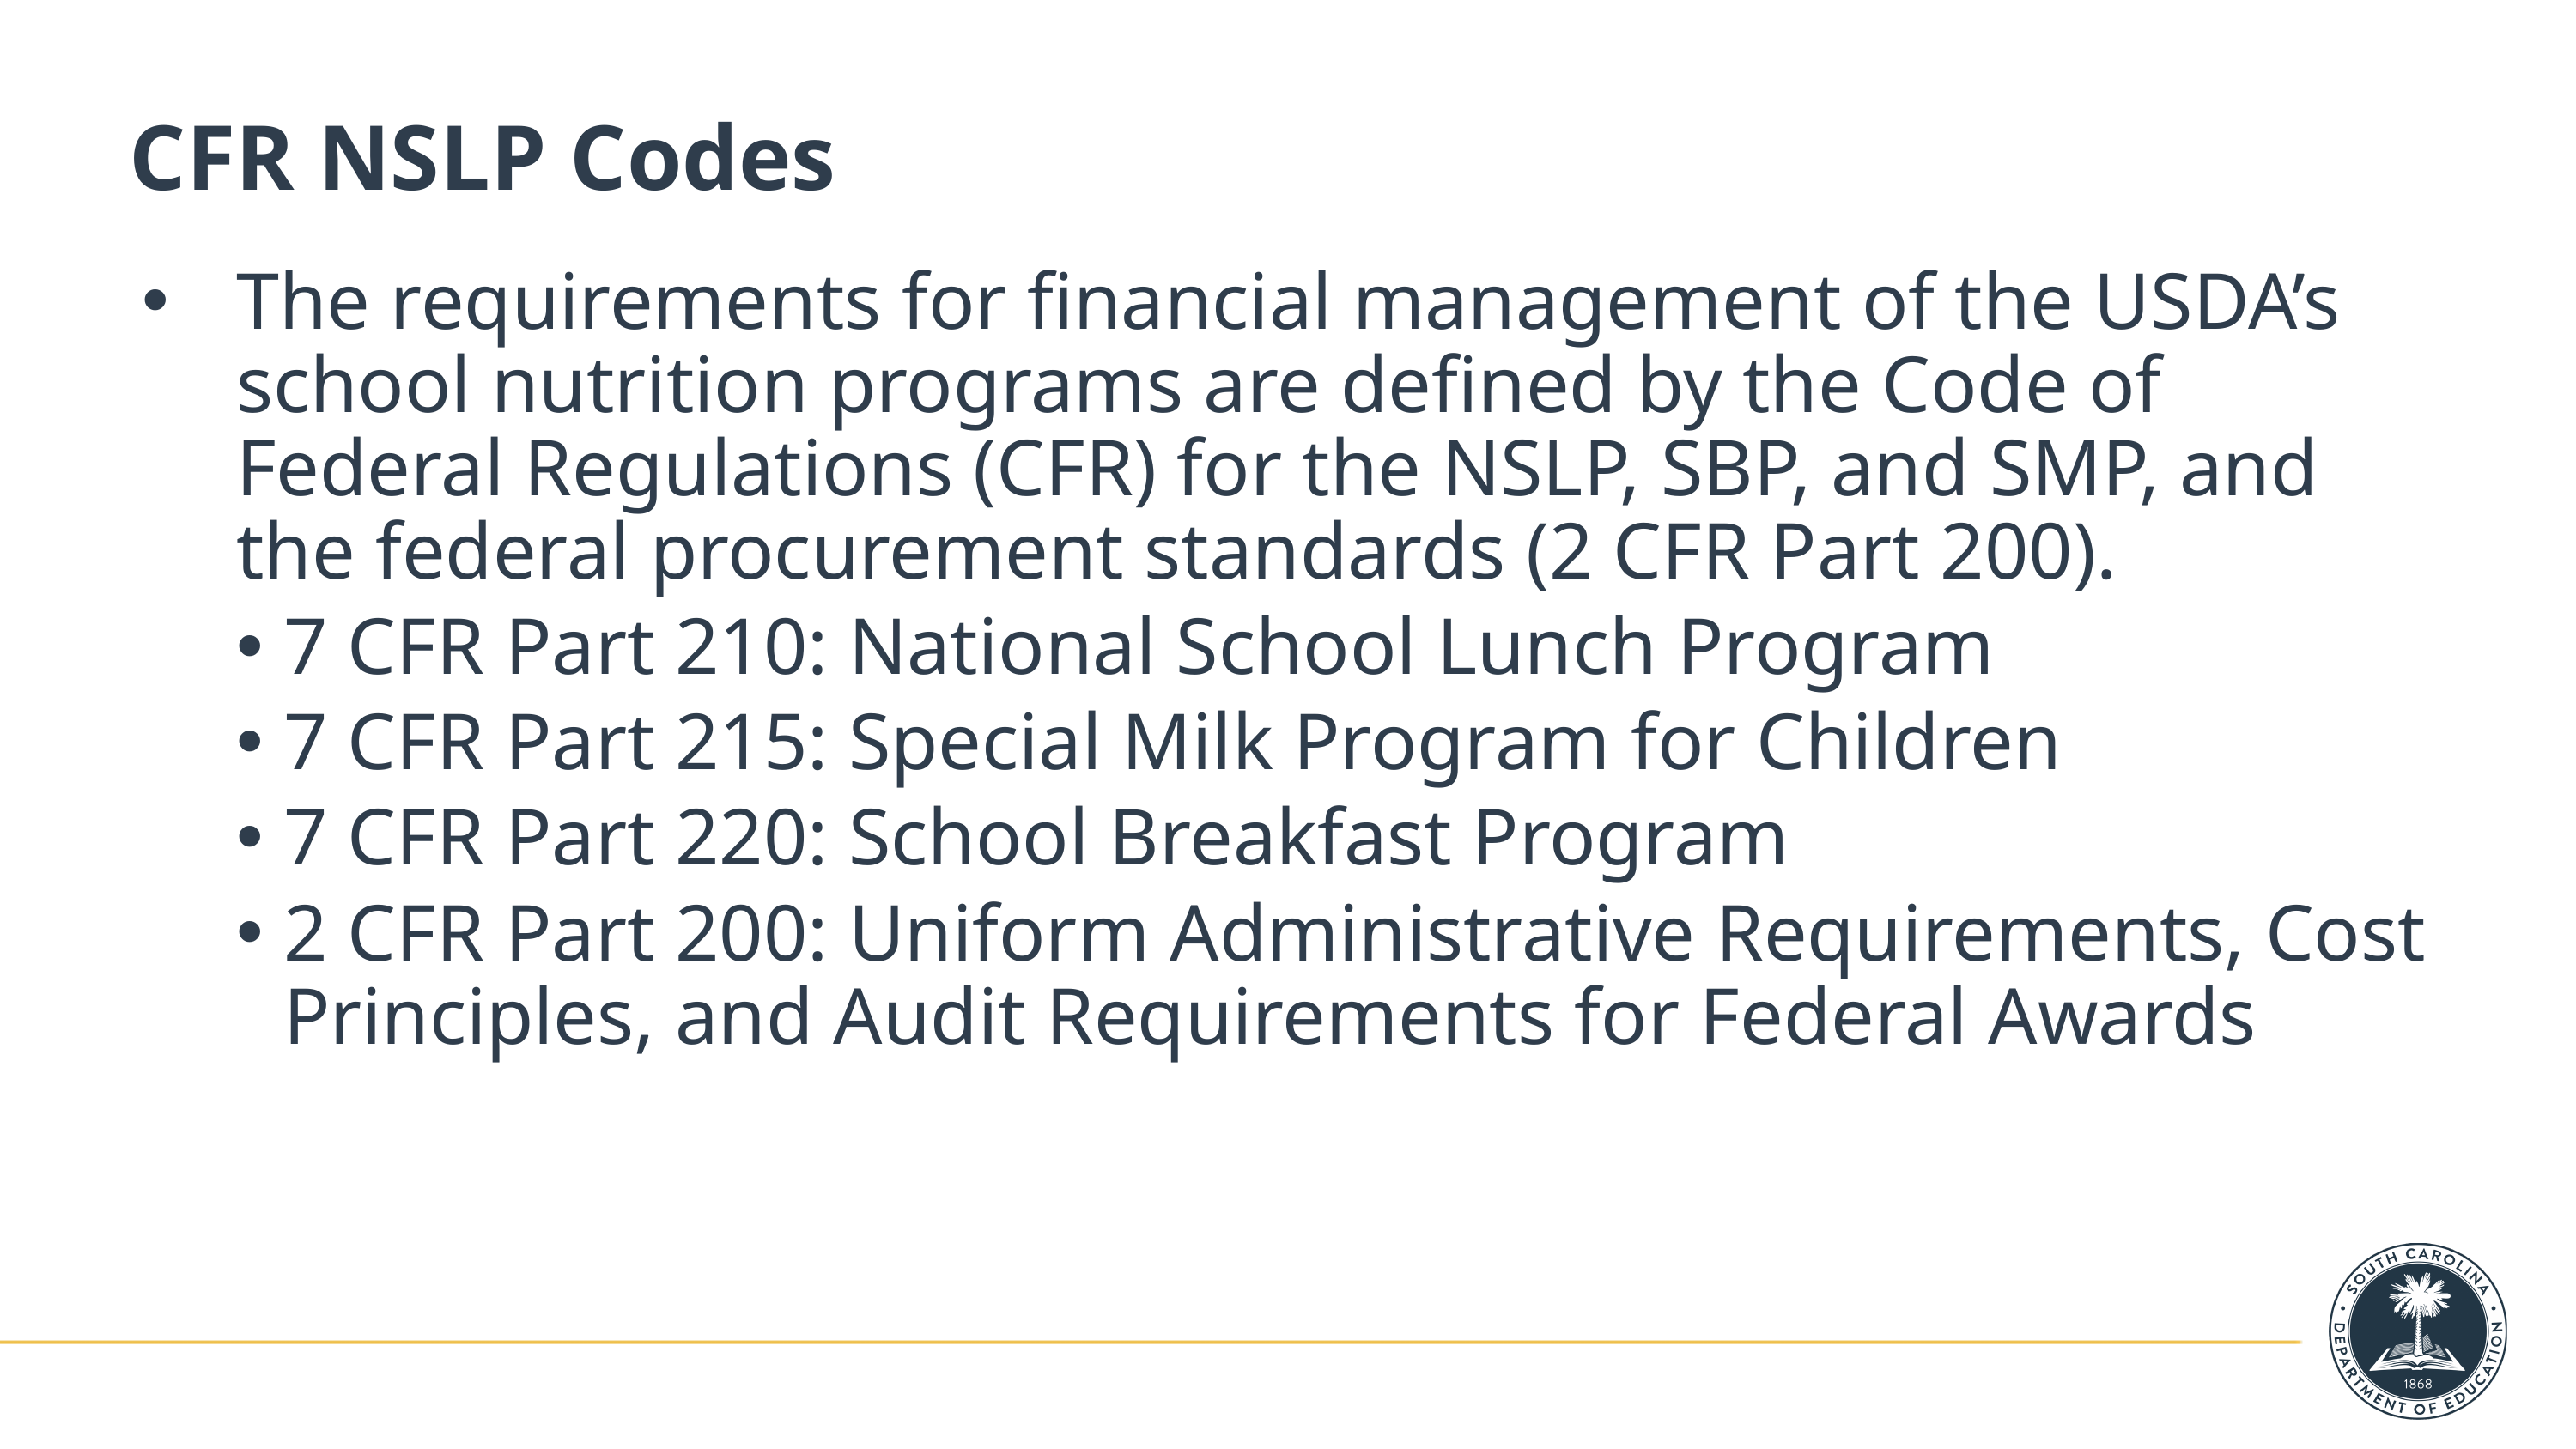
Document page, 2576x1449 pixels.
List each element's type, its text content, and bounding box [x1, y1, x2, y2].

picture [2329, 1243, 2507, 1420]
list The requirements for financial management of the USDA’s school nutrition programs are defined by the Code of Federal Regulations (CFR) for the NSLP, SBP, and SMP, and the federal procurement standards (2 CFR Part 200). 7 CFR Part 210: National School Lunch Program 7 CFR Part 215: Special Milk Program for Children 7 CFR Part 220: School Breakfast Program 2 CFR Part 200: Uniform Administrative Requirements, Cost Principles, and Audit Requirements for Federal Awards [129, 256, 2447, 1149]
title CFR NSLP Codes [129, 33, 2447, 256]
